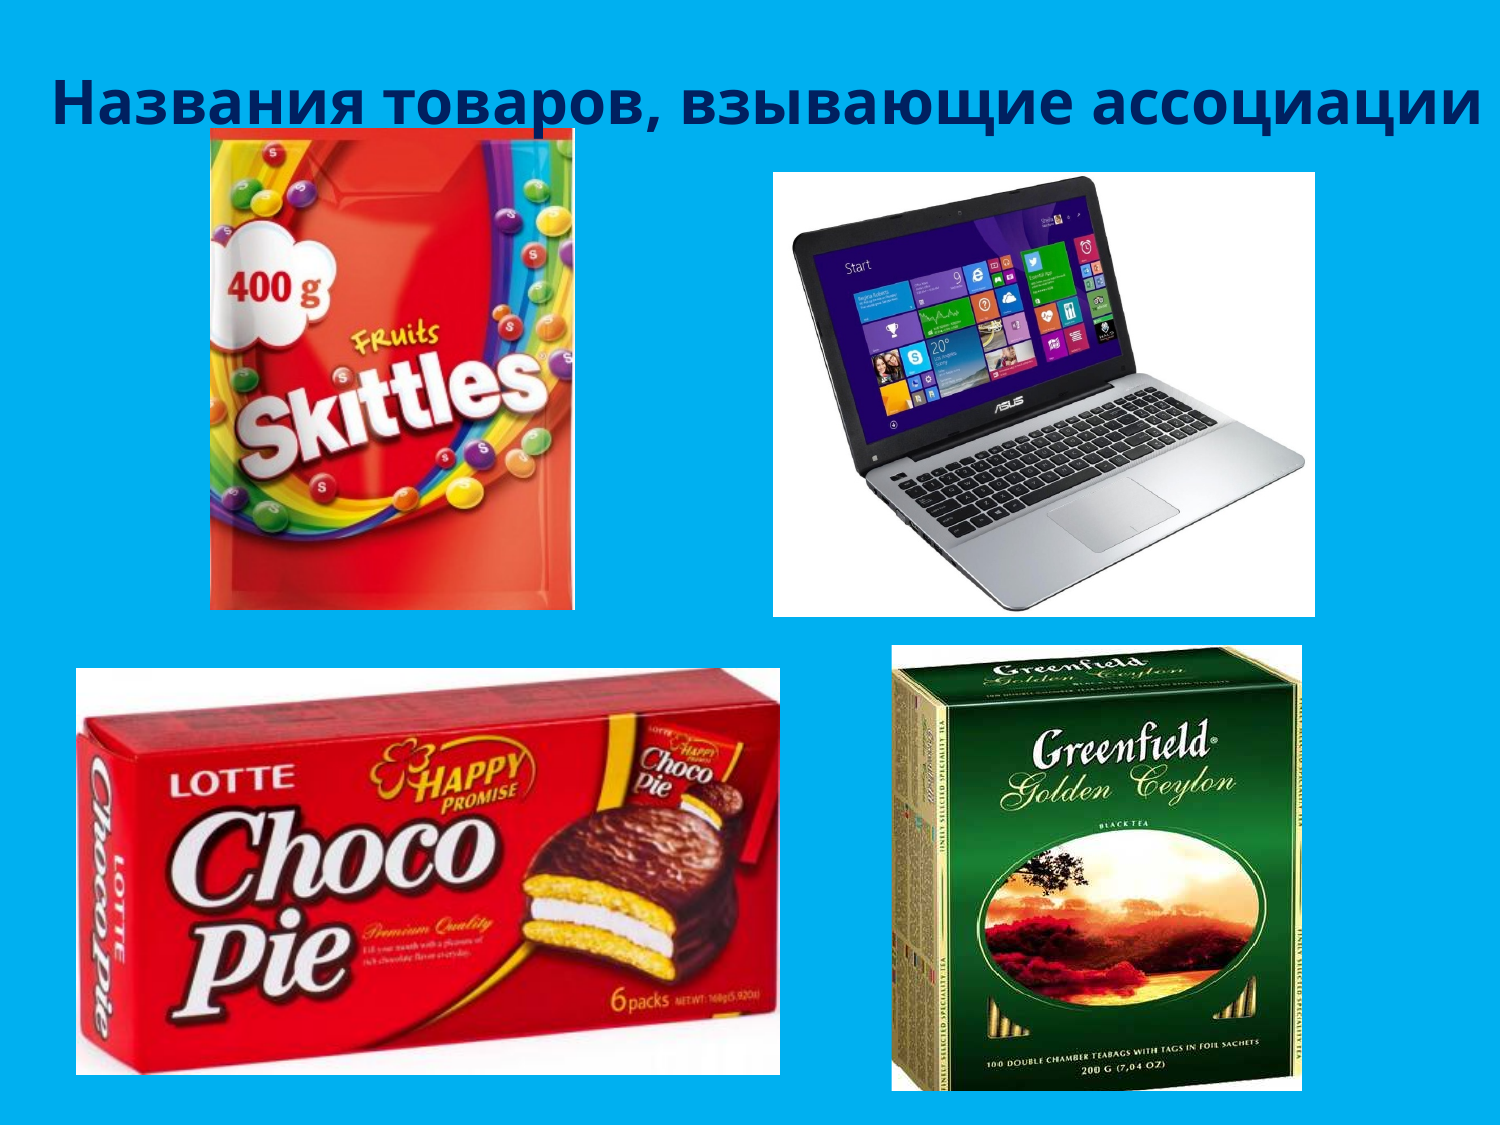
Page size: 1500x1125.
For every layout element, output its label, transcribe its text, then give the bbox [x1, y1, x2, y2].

picture [892, 646, 1301, 1090]
text_box [750, 492, 1313, 631]
picture [774, 173, 1314, 616]
picture [77, 669, 779, 1074]
title Названия товаров, взывающие ассоциации [35, 46, 1500, 235]
picture [211, 128, 574, 609]
